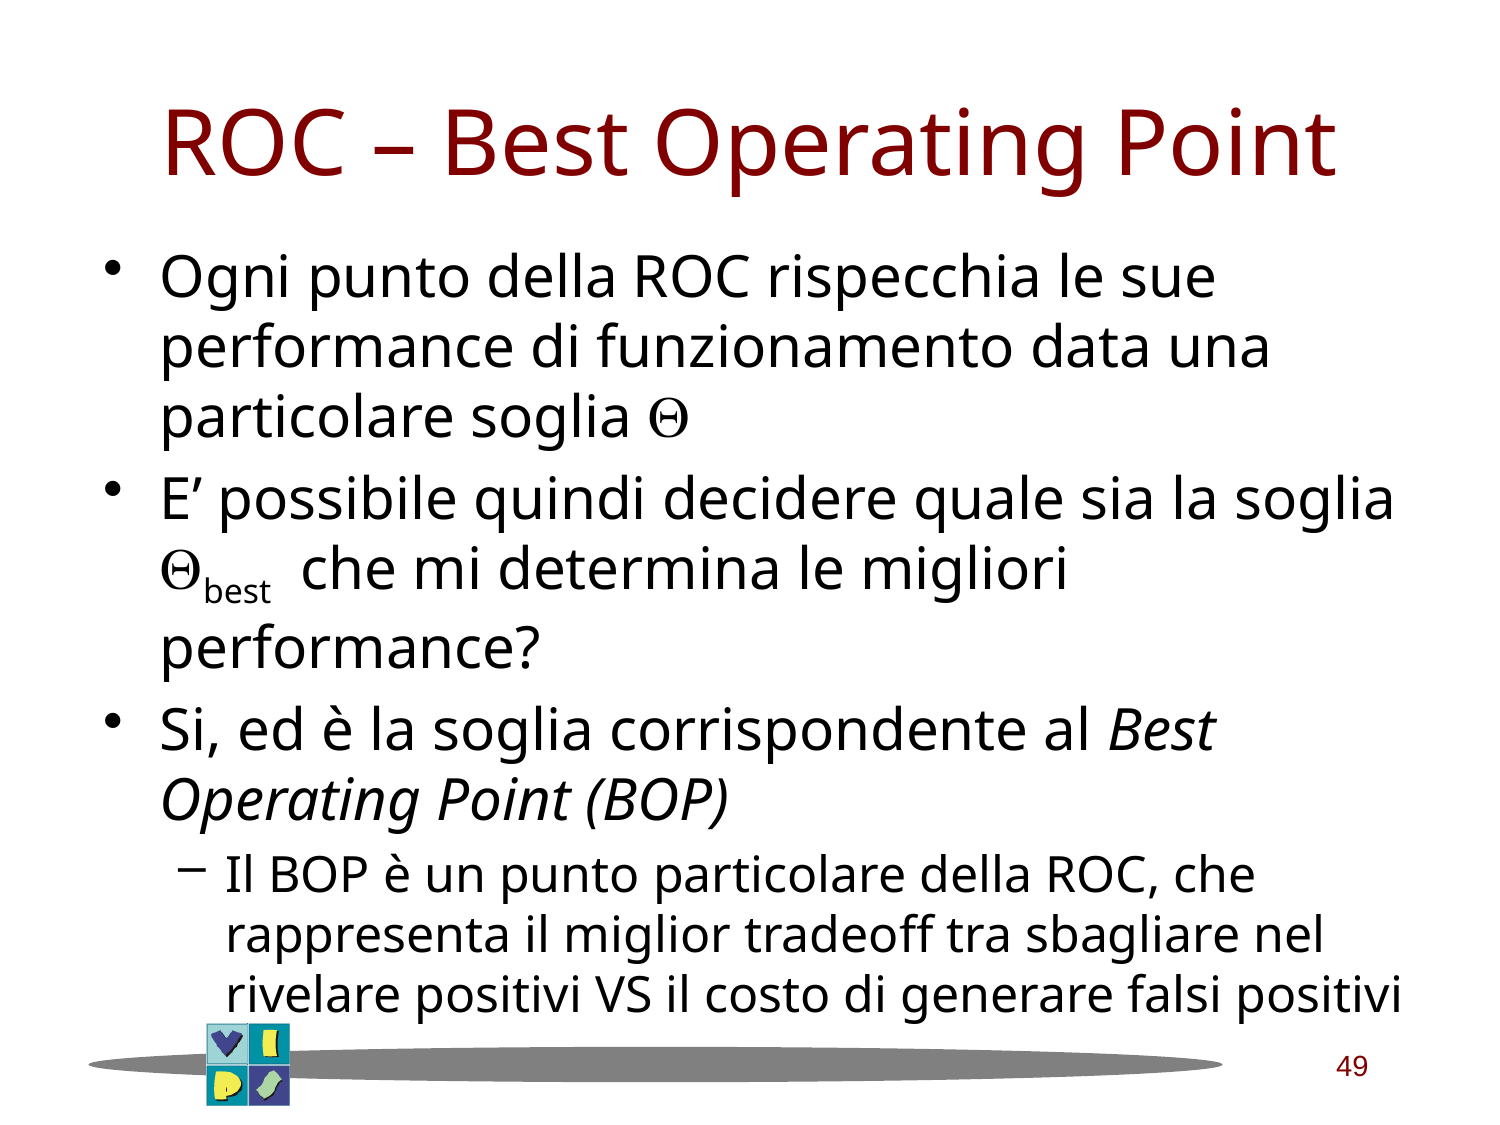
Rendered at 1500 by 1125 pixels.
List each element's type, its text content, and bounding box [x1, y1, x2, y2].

title ROC – Best Operating Point [75, 45, 1425, 233]
picture [206, 1023, 290, 1106]
slide_number 49 [1033, 1039, 1384, 1118]
list Ogni punto della ROC rispecchia le sue performance di funzionamento data una particolare soglia Q E’ possibile quindi decidere quale sia la soglia Qbest che mi determina le migliori performance? Si, ed è la soglia corrispondente al Best Operating Point (BOP) Il BOP è un punto particolare della ROC, che rappresenta il miglior tradeoff tra sbagliare nel rivelare positivi VS il costo di generare falsi positivi [88, 231, 1439, 975]
